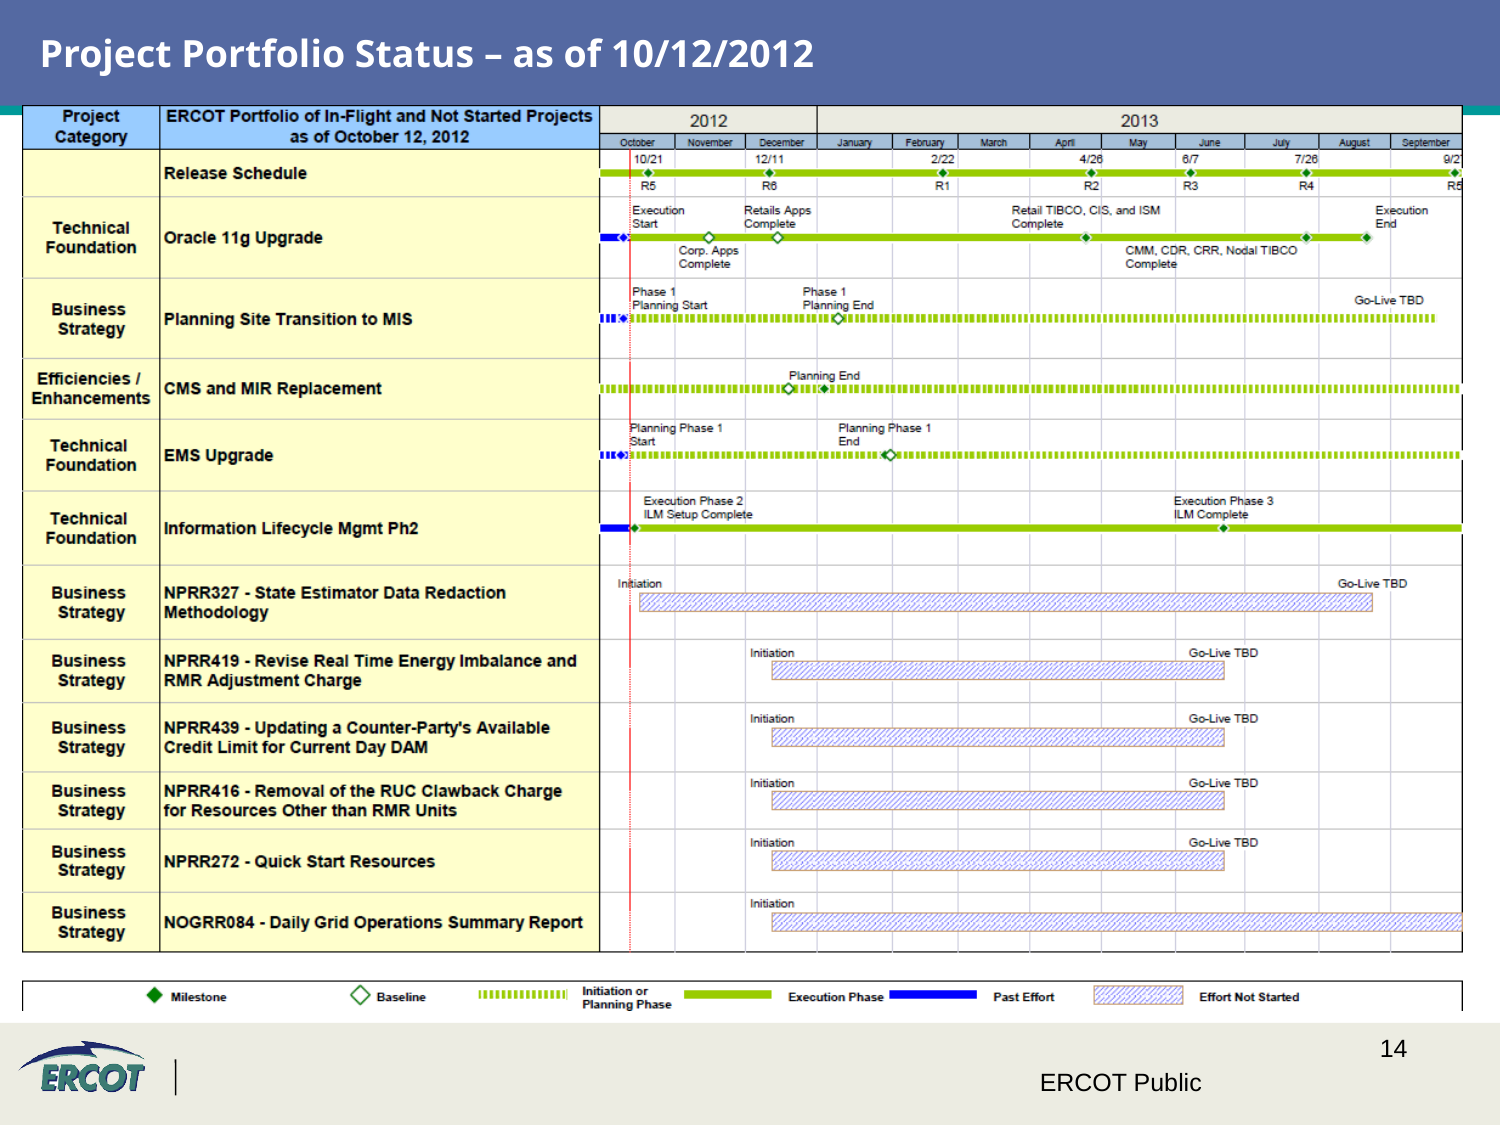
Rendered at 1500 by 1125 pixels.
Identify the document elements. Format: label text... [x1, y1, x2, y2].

picture [10, 1031, 151, 1111]
footer ERCOT Public [1025, 1059, 1438, 1125]
picture [21, 105, 1463, 1011]
text_box [24, 22, 1450, 85]
text_box Project Portfolio Status – as of 10/12/2012 [24, 30, 1163, 104]
